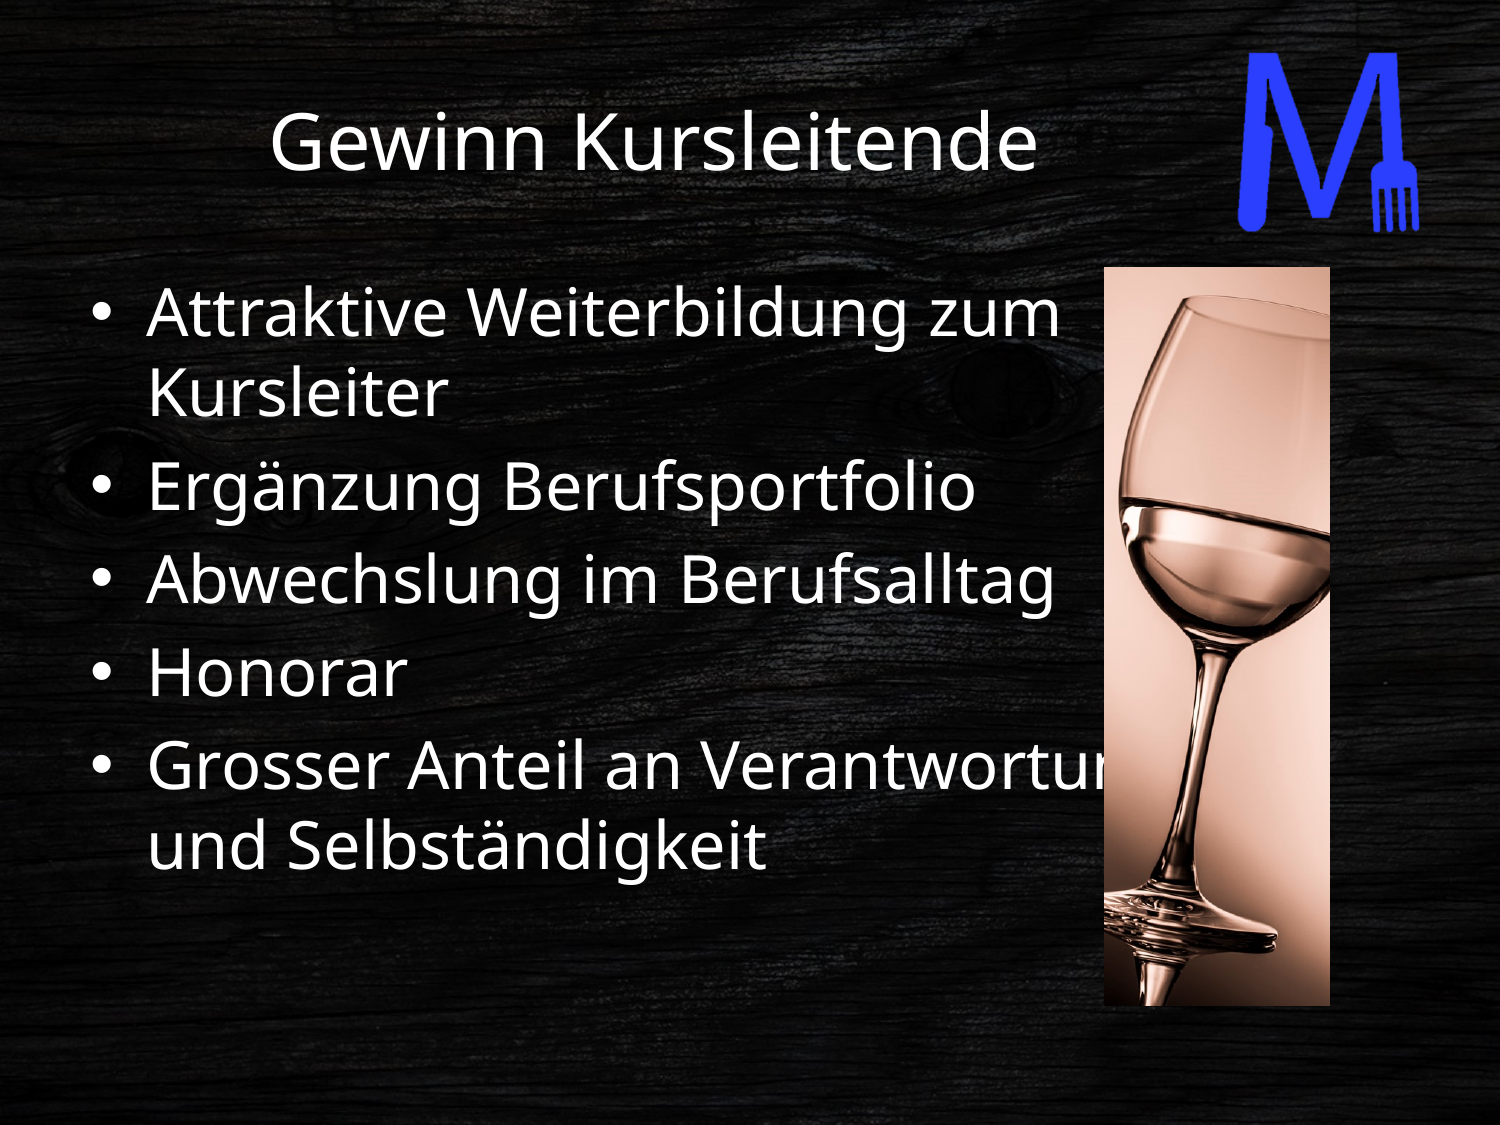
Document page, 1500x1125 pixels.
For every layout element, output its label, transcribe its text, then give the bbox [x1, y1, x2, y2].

list Attraktive Weiterbildung zum Kursleiter Ergänzung Berufsportfolio Abwechslung im Berufsalltag Honorar Grosser Anteil an Verantwortung und Selbständigkeit [75, 262, 1223, 1005]
title Gewinn Kursleitende [75, 45, 1235, 233]
picture [0, 0, 1500, 1125]
